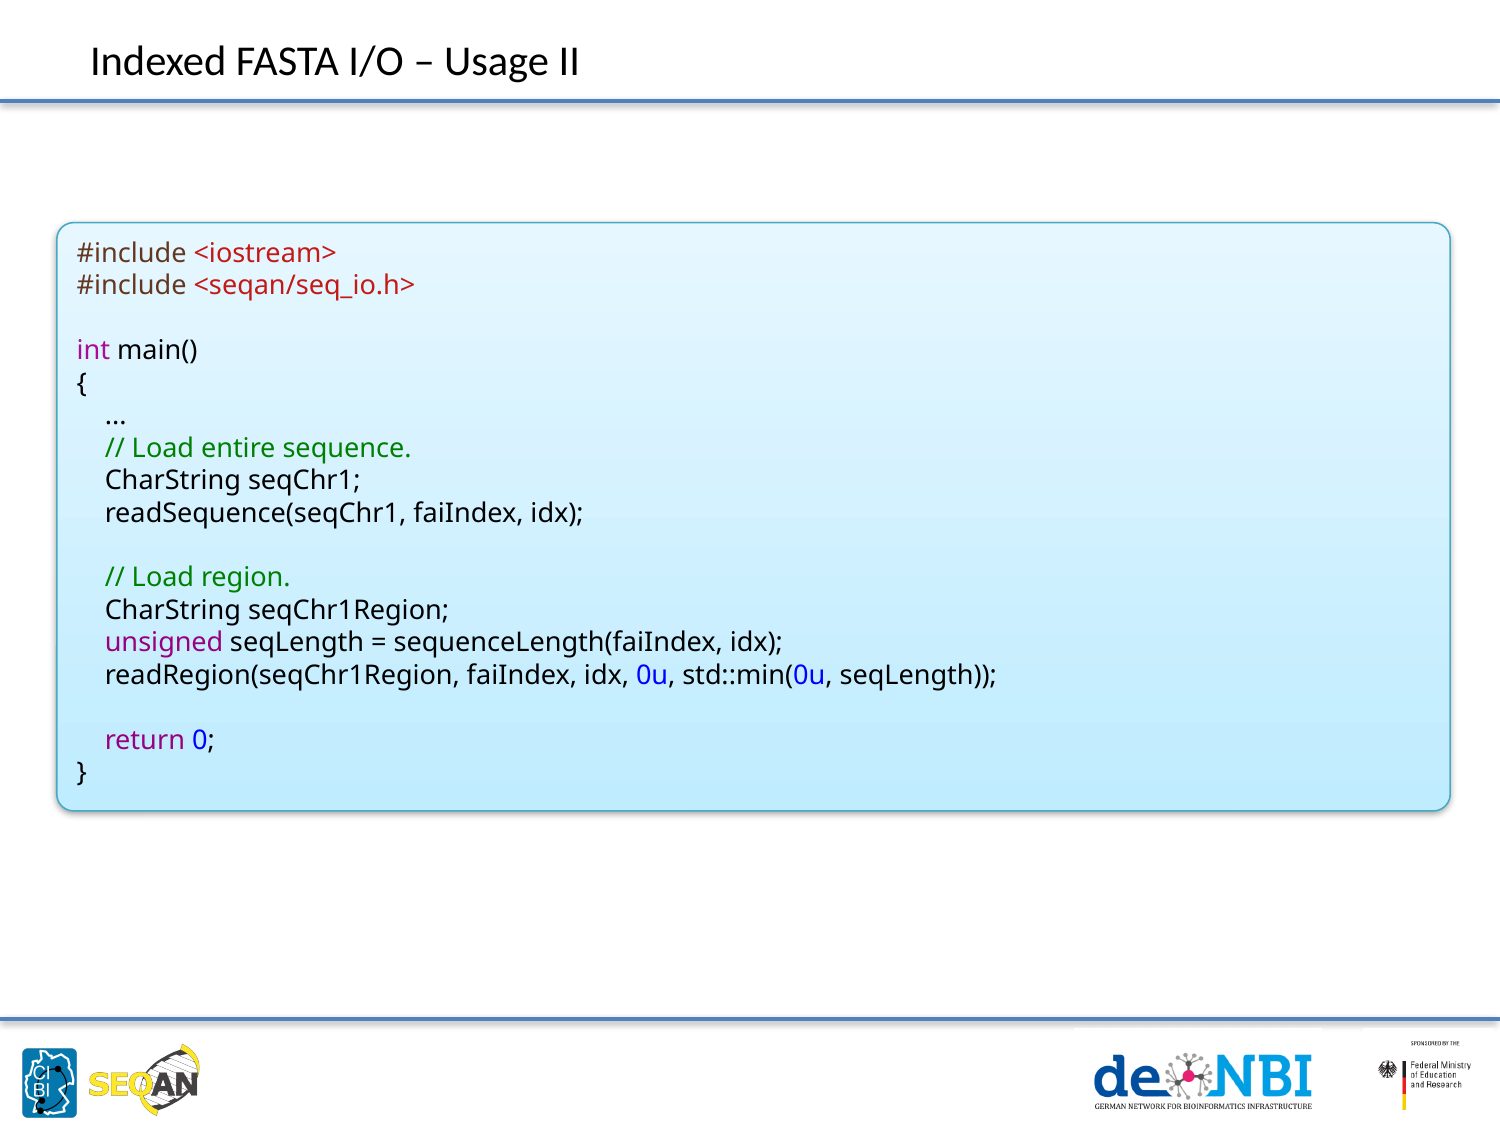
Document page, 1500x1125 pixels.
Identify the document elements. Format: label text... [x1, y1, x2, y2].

picture [40, 1051, 48, 1059]
title Indexed FASTA I/O – Usage II [75, 25, 1425, 92]
picture [33, 1108, 44, 1113]
picture [1074, 1028, 1322, 1122]
picture [31, 1060, 40, 1071]
picture [75, 1042, 202, 1121]
text_box #include <iostream> #include <seqan/seq_io.h> int main() { ... // Load entire sequence. CharString seqChr1; readSequence(seqChr1, faiIndex, idx); // Load region. CharString seqChr1Region; unsigned seqLength = sequenceLength(faiIndex, idx); readRegion(seqChr1Region, faiIndex, idx, 0u, std::min(0u, seqLength)); return 0; } [55, 221, 1451, 812]
